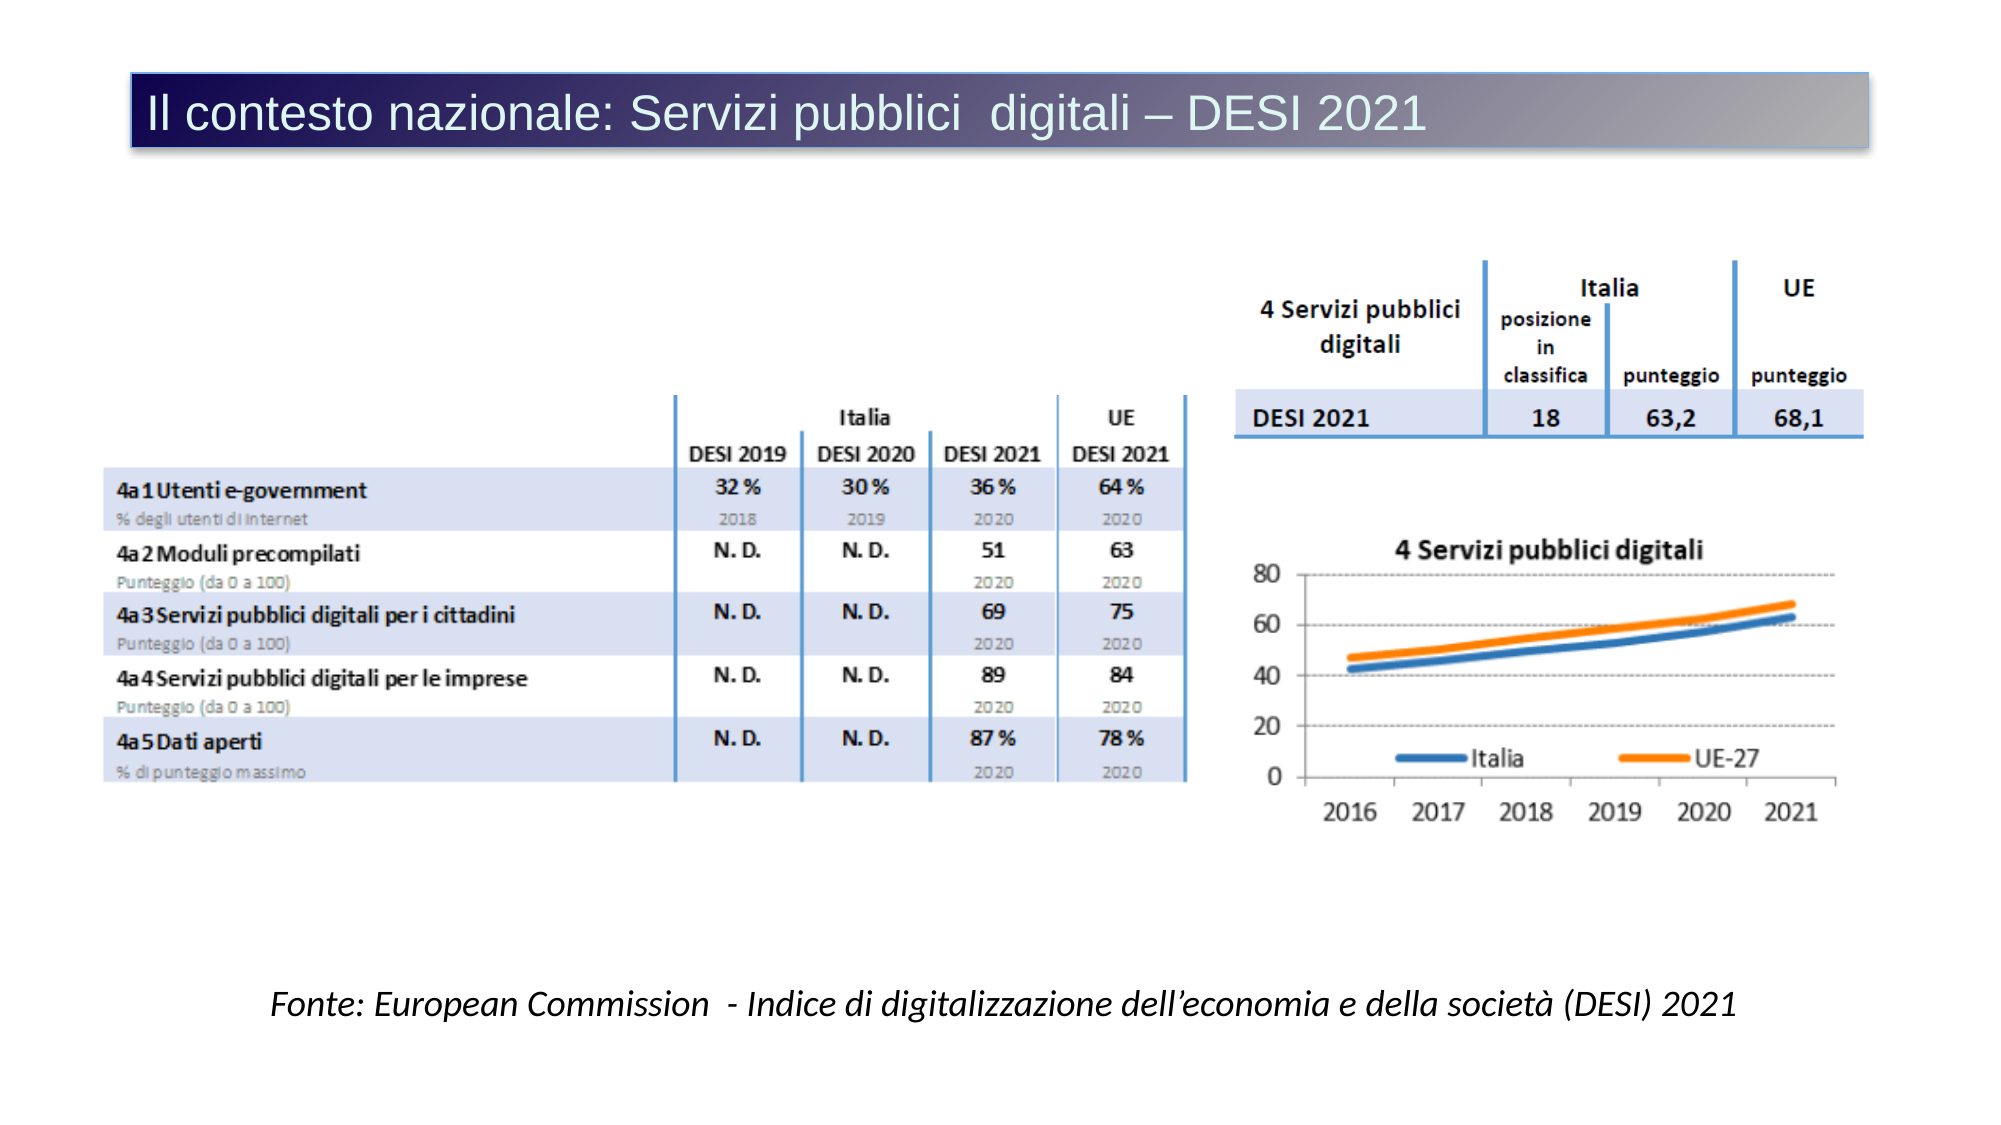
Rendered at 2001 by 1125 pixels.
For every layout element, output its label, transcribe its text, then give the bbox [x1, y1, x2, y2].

picture [1229, 242, 1876, 448]
picture [0, 395, 1214, 817]
picture [1245, 509, 1860, 823]
text_box Il contesto nazionale: Servizi pubblici digitali – DESI 2021 [130, 72, 1869, 148]
text_box Fonte: European Commission - Indice di digitalizzazione dell’economia e della società (DESI) 2021 [196, 964, 1804, 1032]
